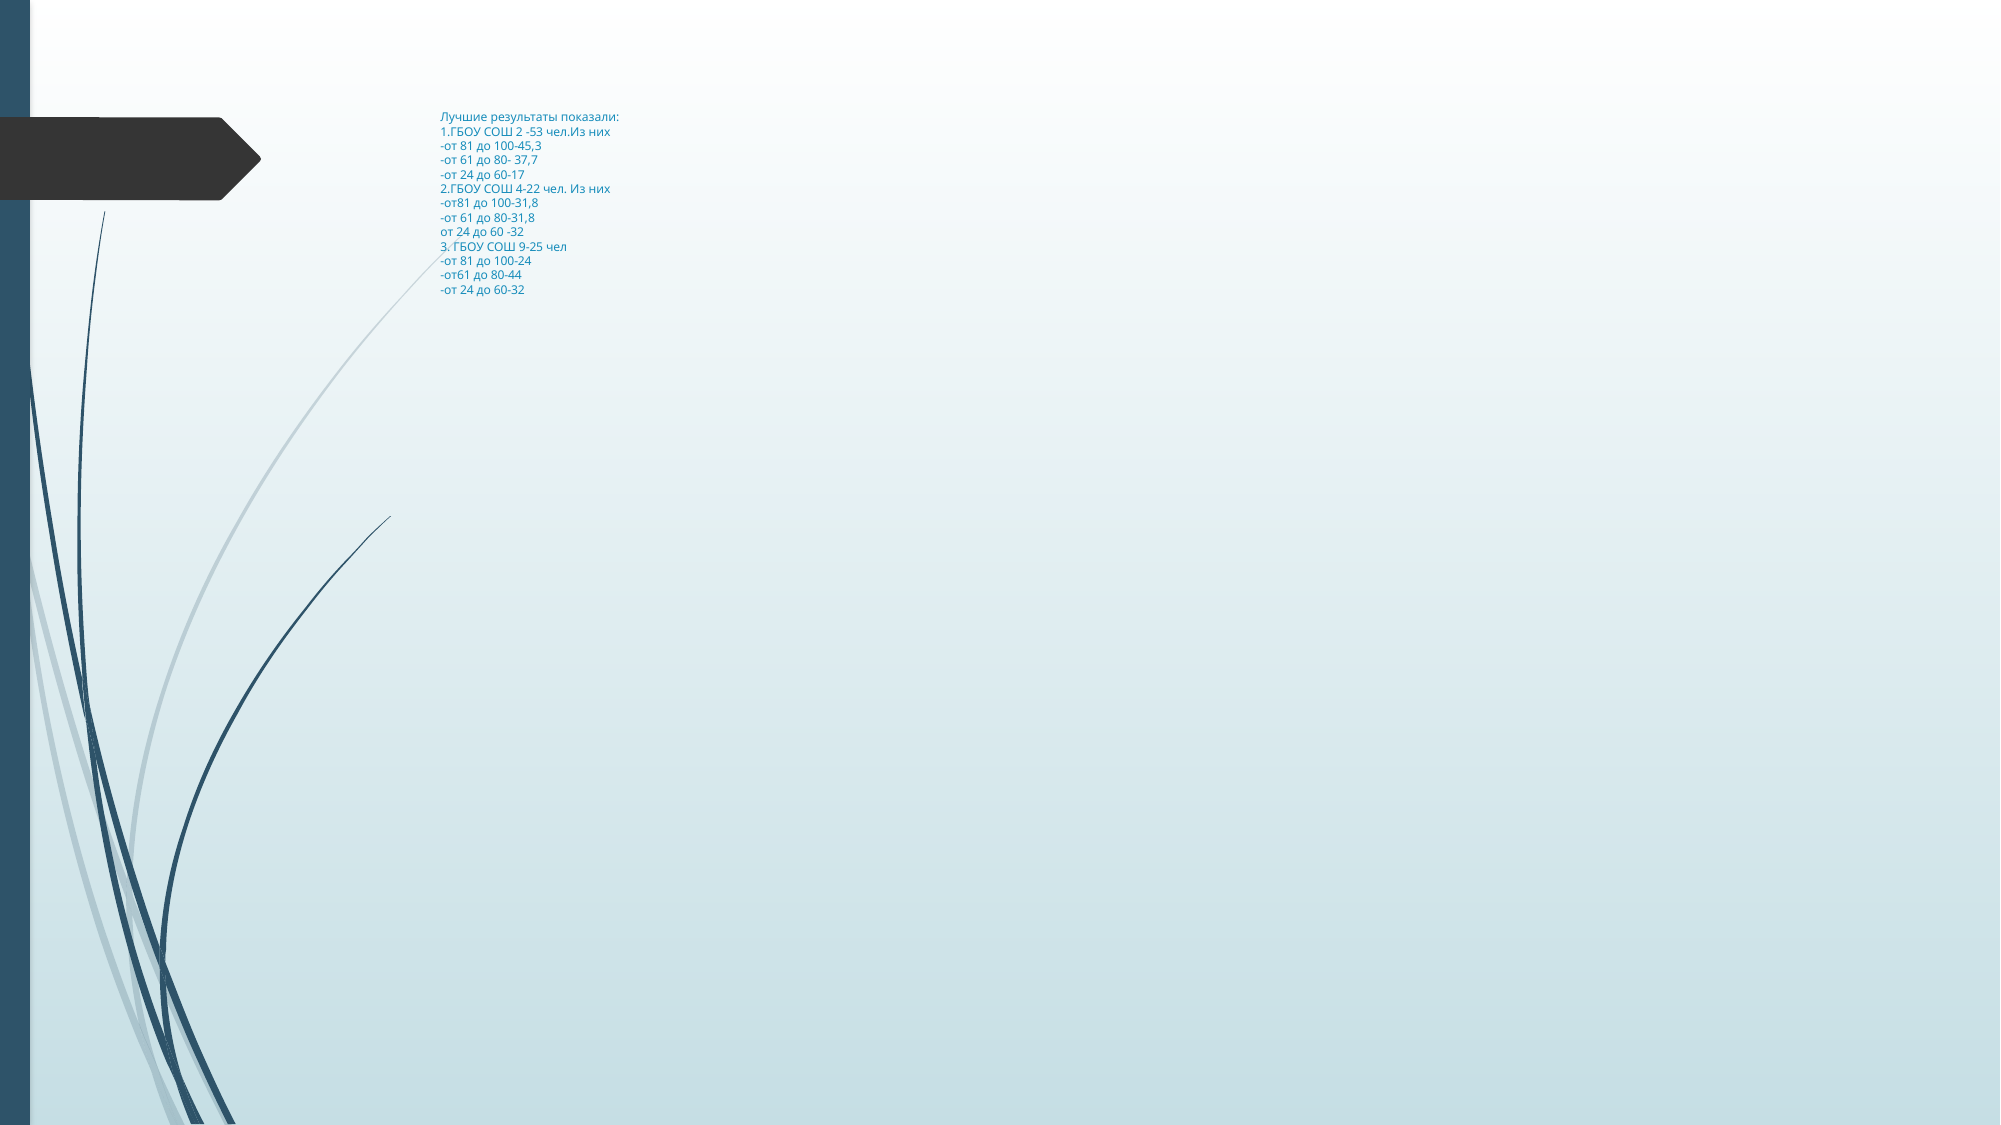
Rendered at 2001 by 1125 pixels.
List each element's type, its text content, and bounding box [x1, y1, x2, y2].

title Лучшие результаты показали: 1.ГБОУ СОШ 2 -53 чел.Из них -от 81 до 100-45,3 -от 61 до 80- 37,7 -от 24 до 60-17 2.ГБОУ СОШ 4-22 чел. Из них -от81 до 100-31,8 -от 61 до 80-31,8 от 24 до 60 -32 3. ГБОУ СОШ 9-25 чел -от 81 до 100-24 -от61 до 80-44 -от 24 до 60-32 [425, 102, 1888, 313]
